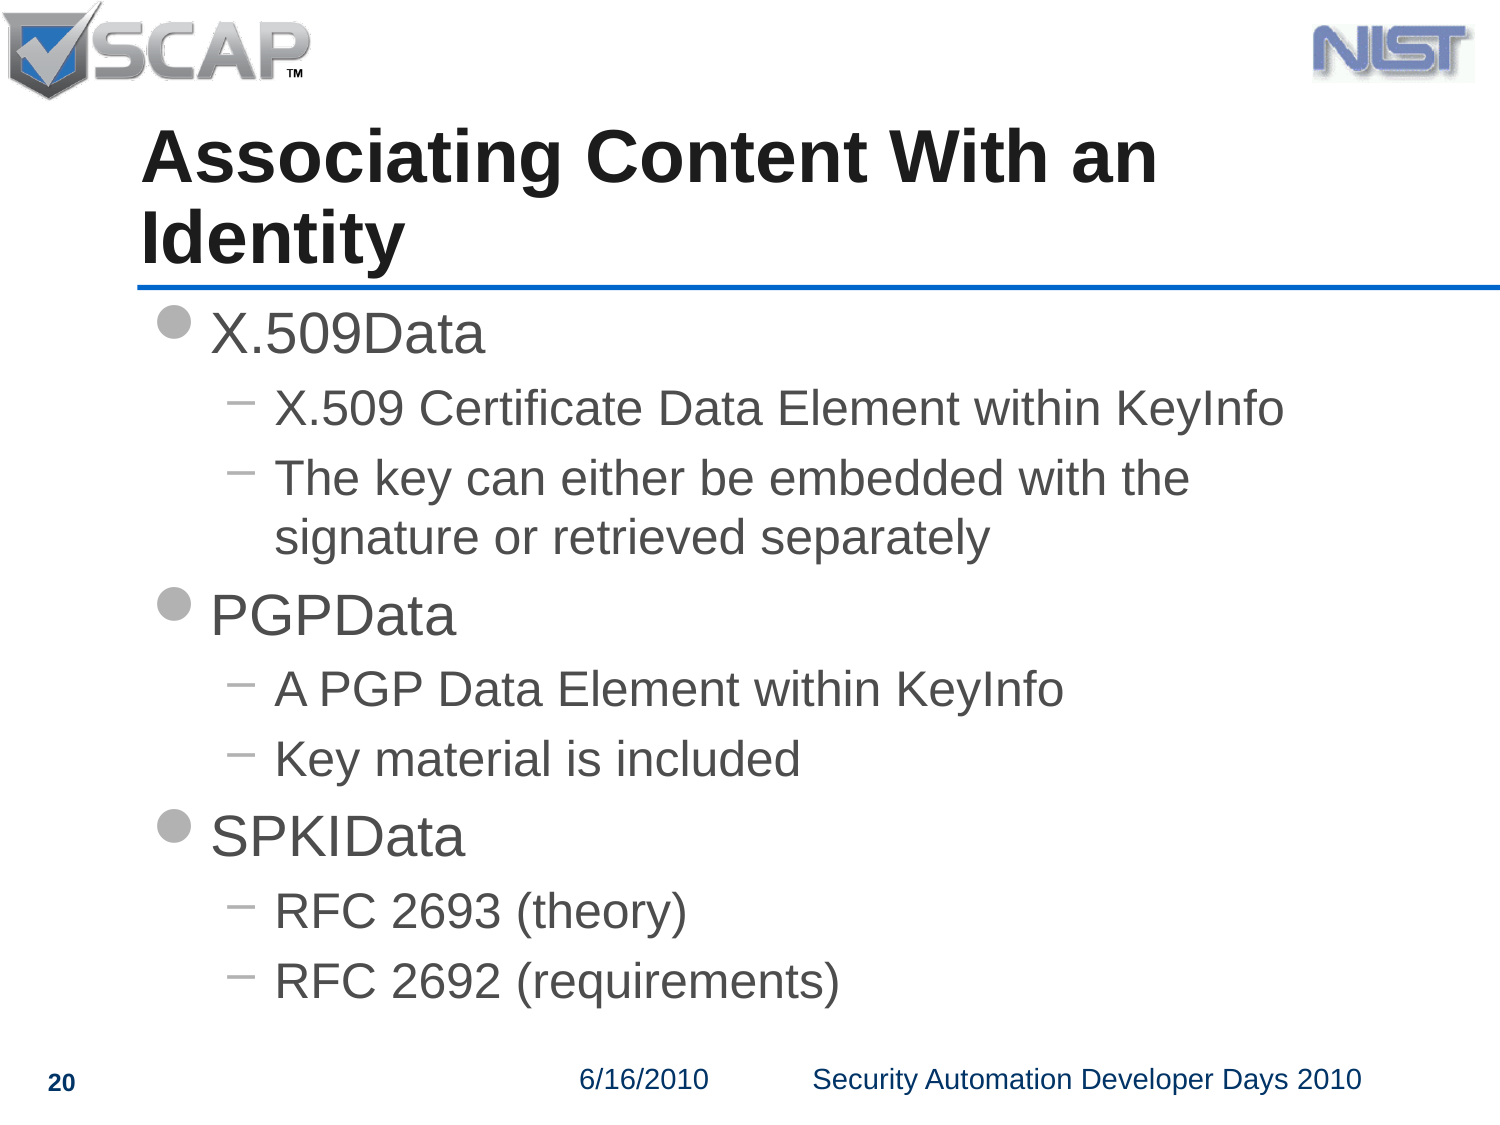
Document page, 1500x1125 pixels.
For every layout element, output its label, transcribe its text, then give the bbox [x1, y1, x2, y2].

title Associating Content With an Identity [124, 99, 1426, 288]
picture [0, 0, 313, 103]
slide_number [374, 1024, 725, 1104]
picture [1312, 24, 1475, 83]
list X.509Data X.509 Certificate Data Element within KeyInfo The key can either be embedded with the signature or retrieved separately PGPData A PGP Data Element within KeyInfo Key material is included SPKIData RFC 2693 (theory) RFC 2692 (requirements) [137, 287, 1400, 1026]
footer Security Automation Developer Days 2010 [749, 1024, 1426, 1104]
slide_number 20 [13, 1023, 111, 1105]
